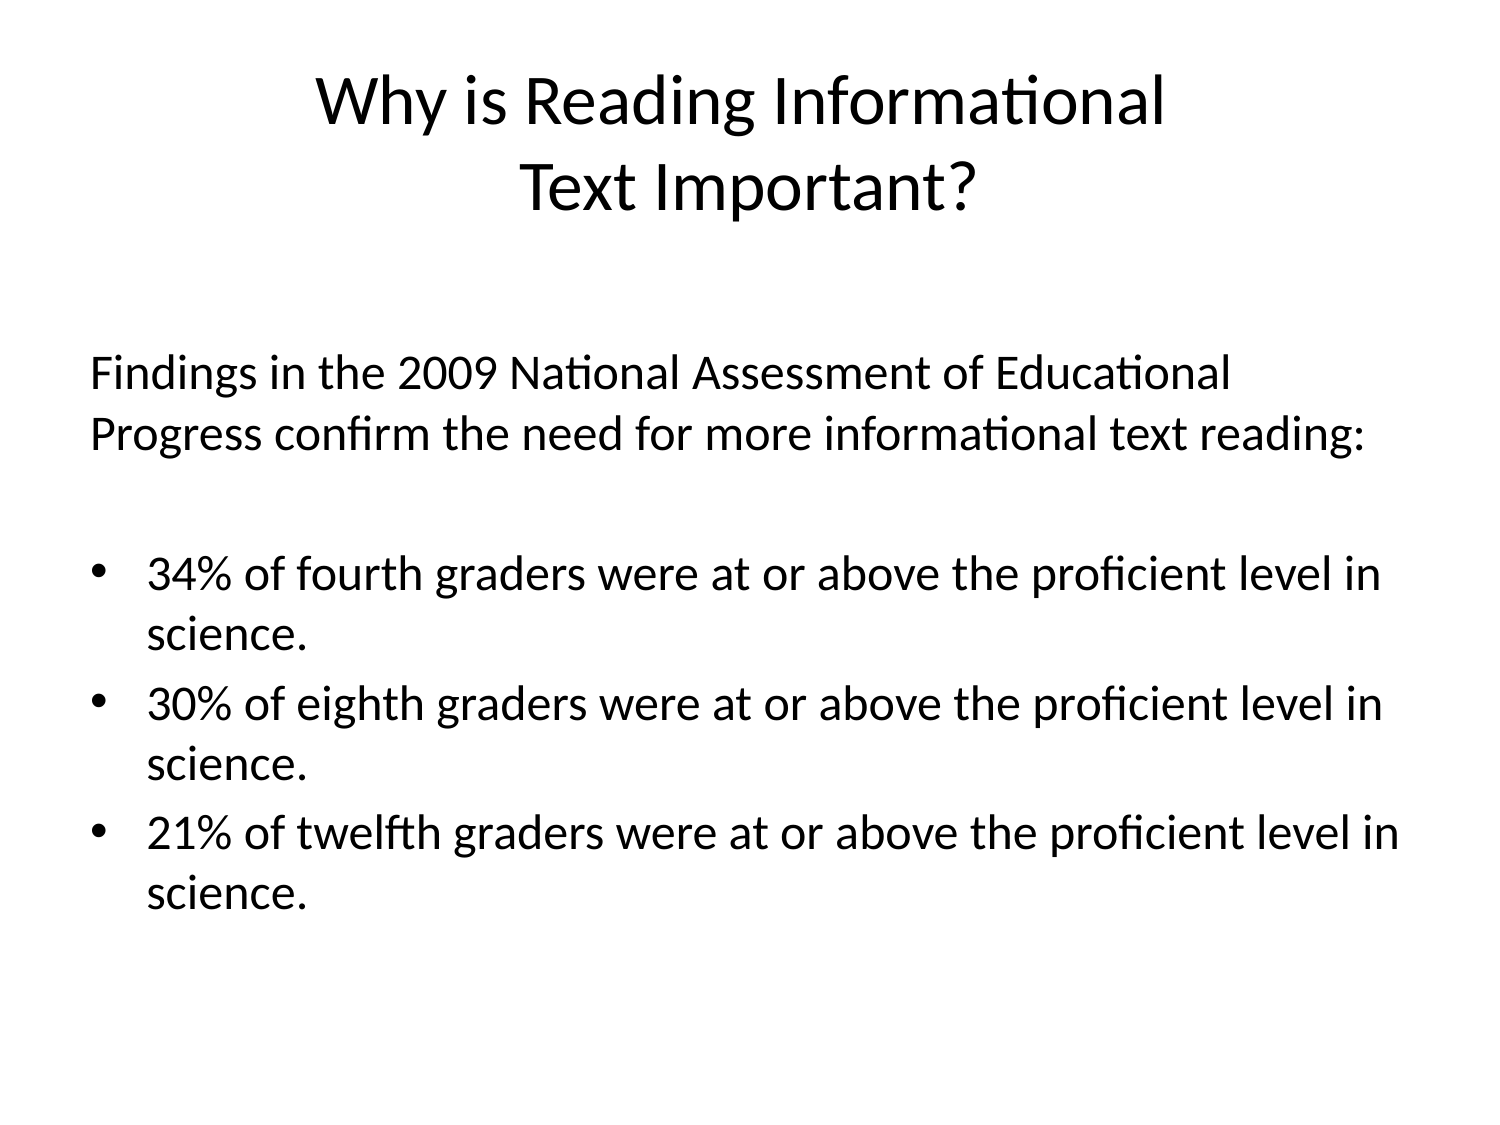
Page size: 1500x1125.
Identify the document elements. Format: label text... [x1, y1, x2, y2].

list Findings in the 2009 National Assessment of Educational Progress confirm the need for more informational text reading: 34% of fourth graders were at or above the proficient level in science. 30% of eighth graders were at or above the proficient level in science. 21% of twelfth graders were at or above the proficient level in science. [75, 262, 1425, 1005]
title Why is Reading Informational Text Important? [75, 45, 1425, 233]
